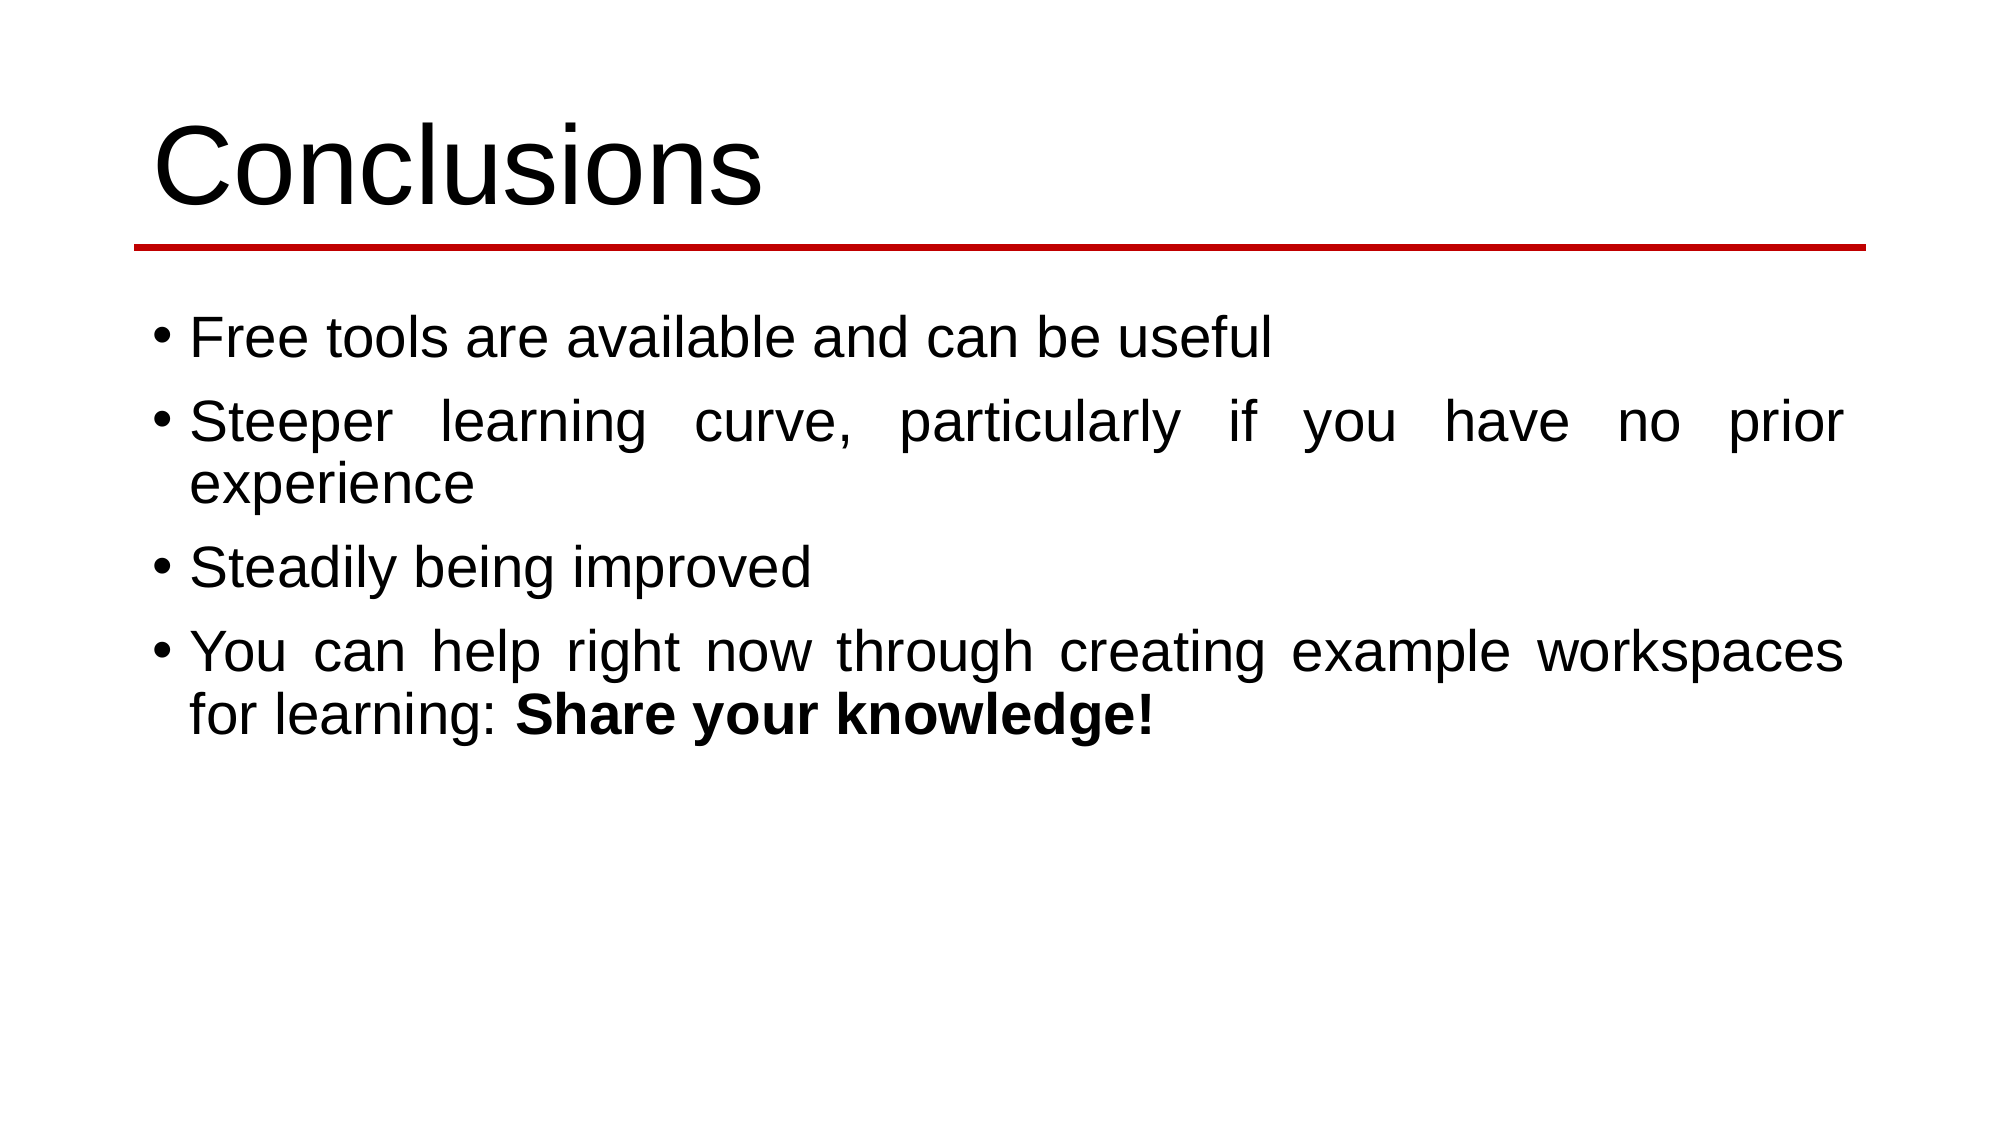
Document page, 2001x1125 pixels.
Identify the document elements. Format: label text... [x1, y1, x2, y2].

title Conclusions [137, 59, 1863, 278]
list Free tools are available and can be useful Steeper learning curve, particularly if you have no prior experience Steadily being improved You can help right now through creating example workspaces for learning: Share your knowledge! [137, 299, 1863, 1014]
